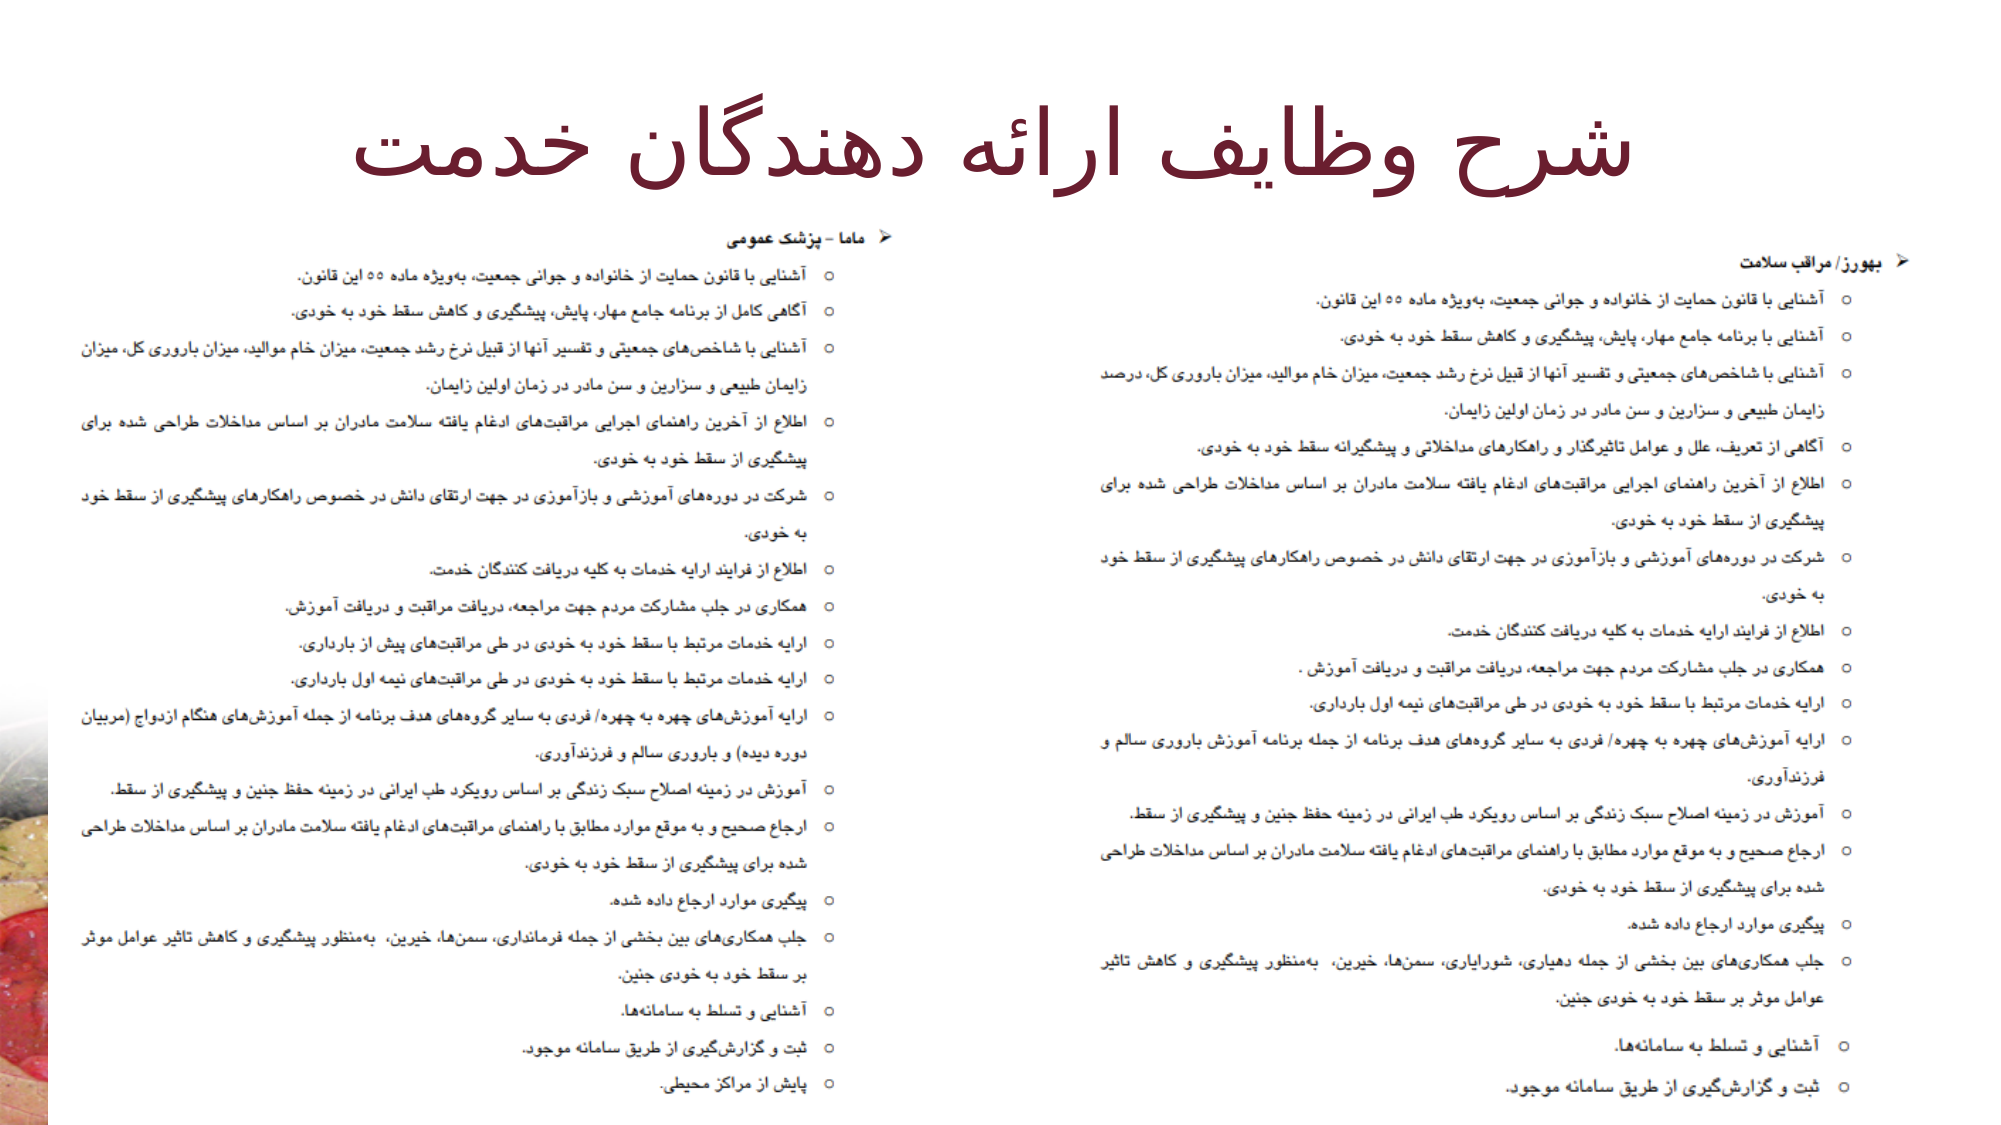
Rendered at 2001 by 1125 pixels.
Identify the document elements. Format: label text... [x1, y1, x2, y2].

title شرح وظایف ارائه دهندگان خدمت [99, 45, 1890, 233]
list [1080, 232, 1942, 1028]
picture [0, 107, 1891, 1125]
